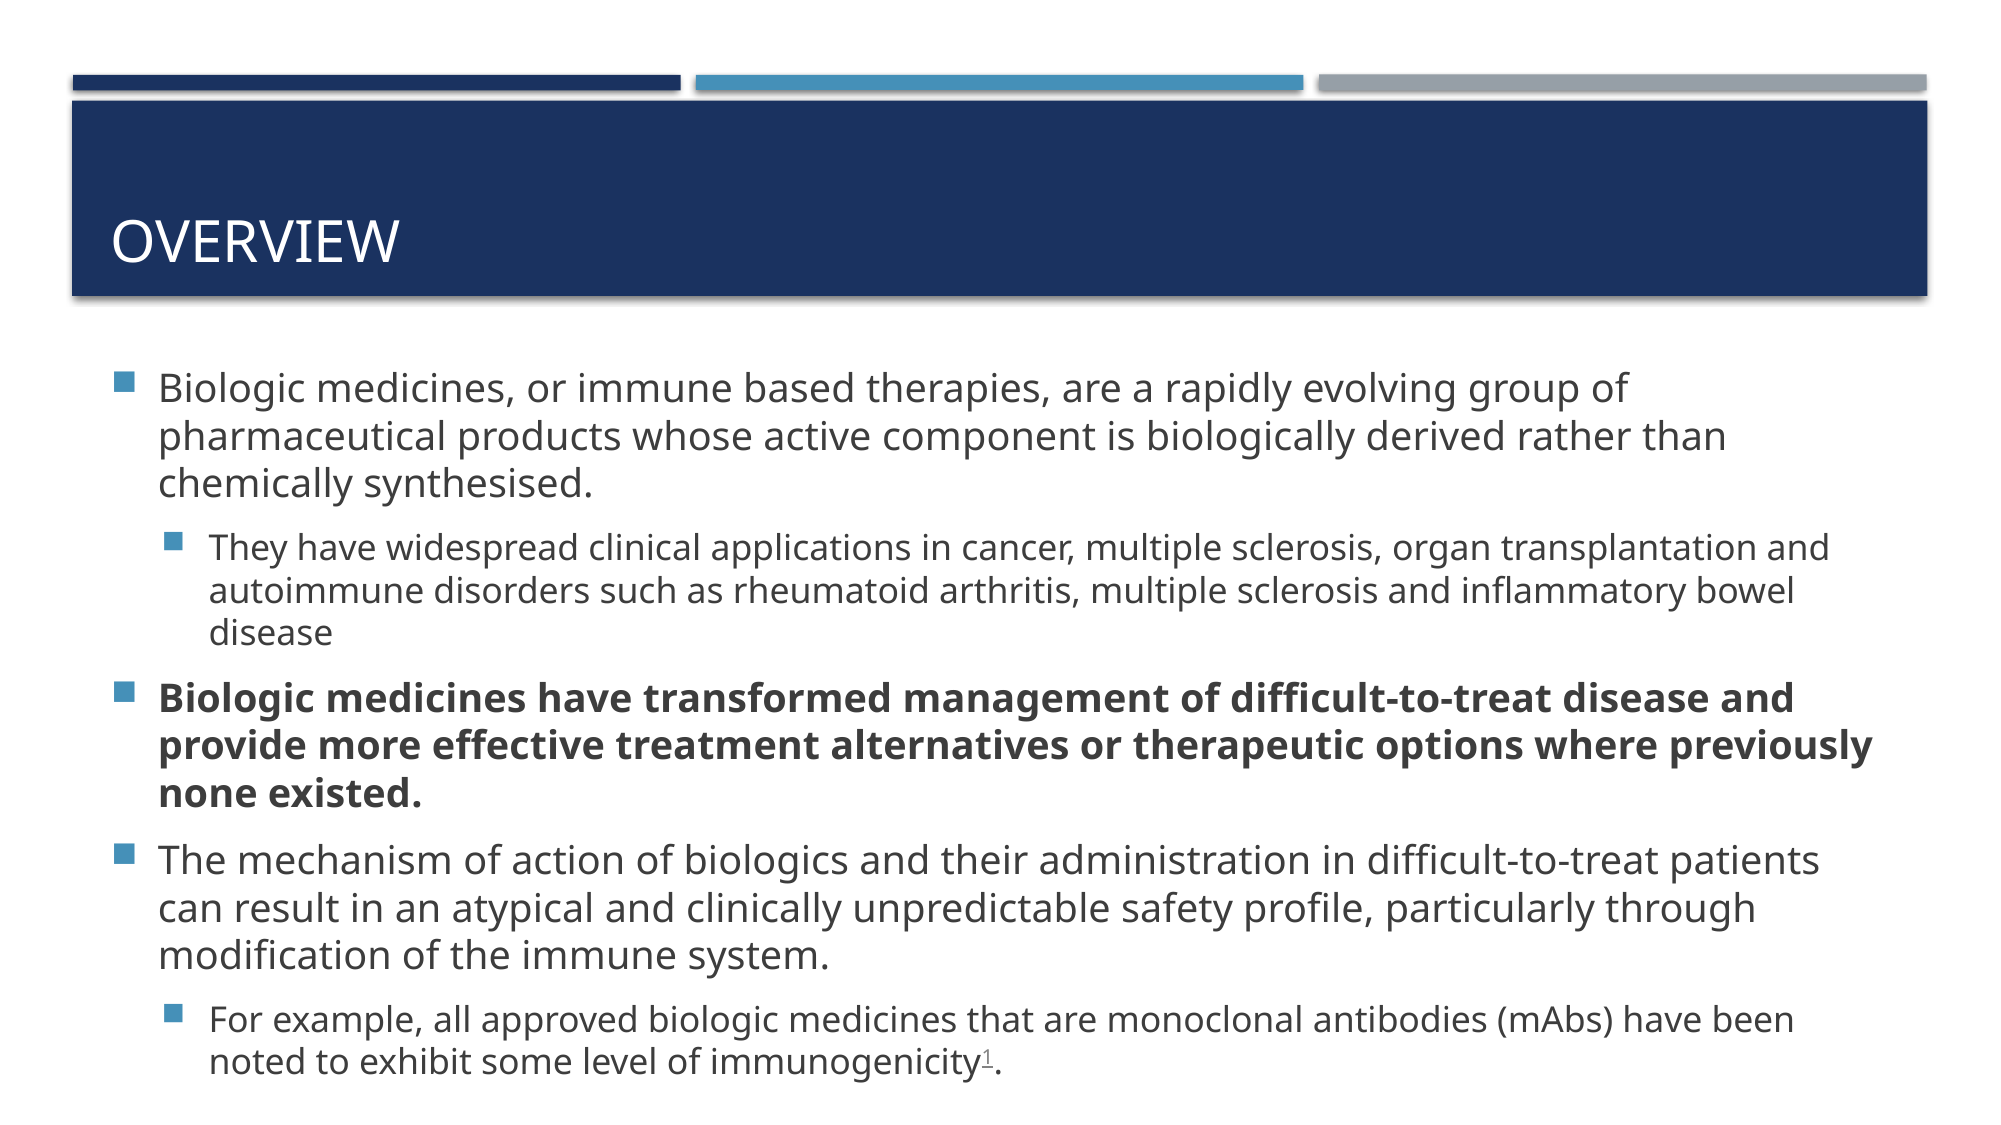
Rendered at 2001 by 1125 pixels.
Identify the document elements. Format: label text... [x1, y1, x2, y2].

list Biologic medicines, or immune based therapies, are a rapidly evolving group of pharmaceutical products whose active component is biologically derived rather than chemically synthesised. They have widespread clinical applications in cancer, multiple sclerosis, organ transplantation and autoimmune disorders such as rheumatoid arthritis, multiple sclerosis and inflammatory bowel disease Biologic medicines have transformed management of difficult-to-treat disease and provide more effective treatment alternatives or therapeutic options where previously none existed. The mechanism of action of biologics and their administration in difficult-to-treat patients can result in an atypical and clinically unpredictable safety profile, particularly through modification of the immune system. For example, all approved biologic medicines that are monoclonal antibodies (mAbs) have been noted to exhibit some level of immunogenicity1. [95, 354, 1905, 1091]
title overview [95, 115, 1905, 282]
